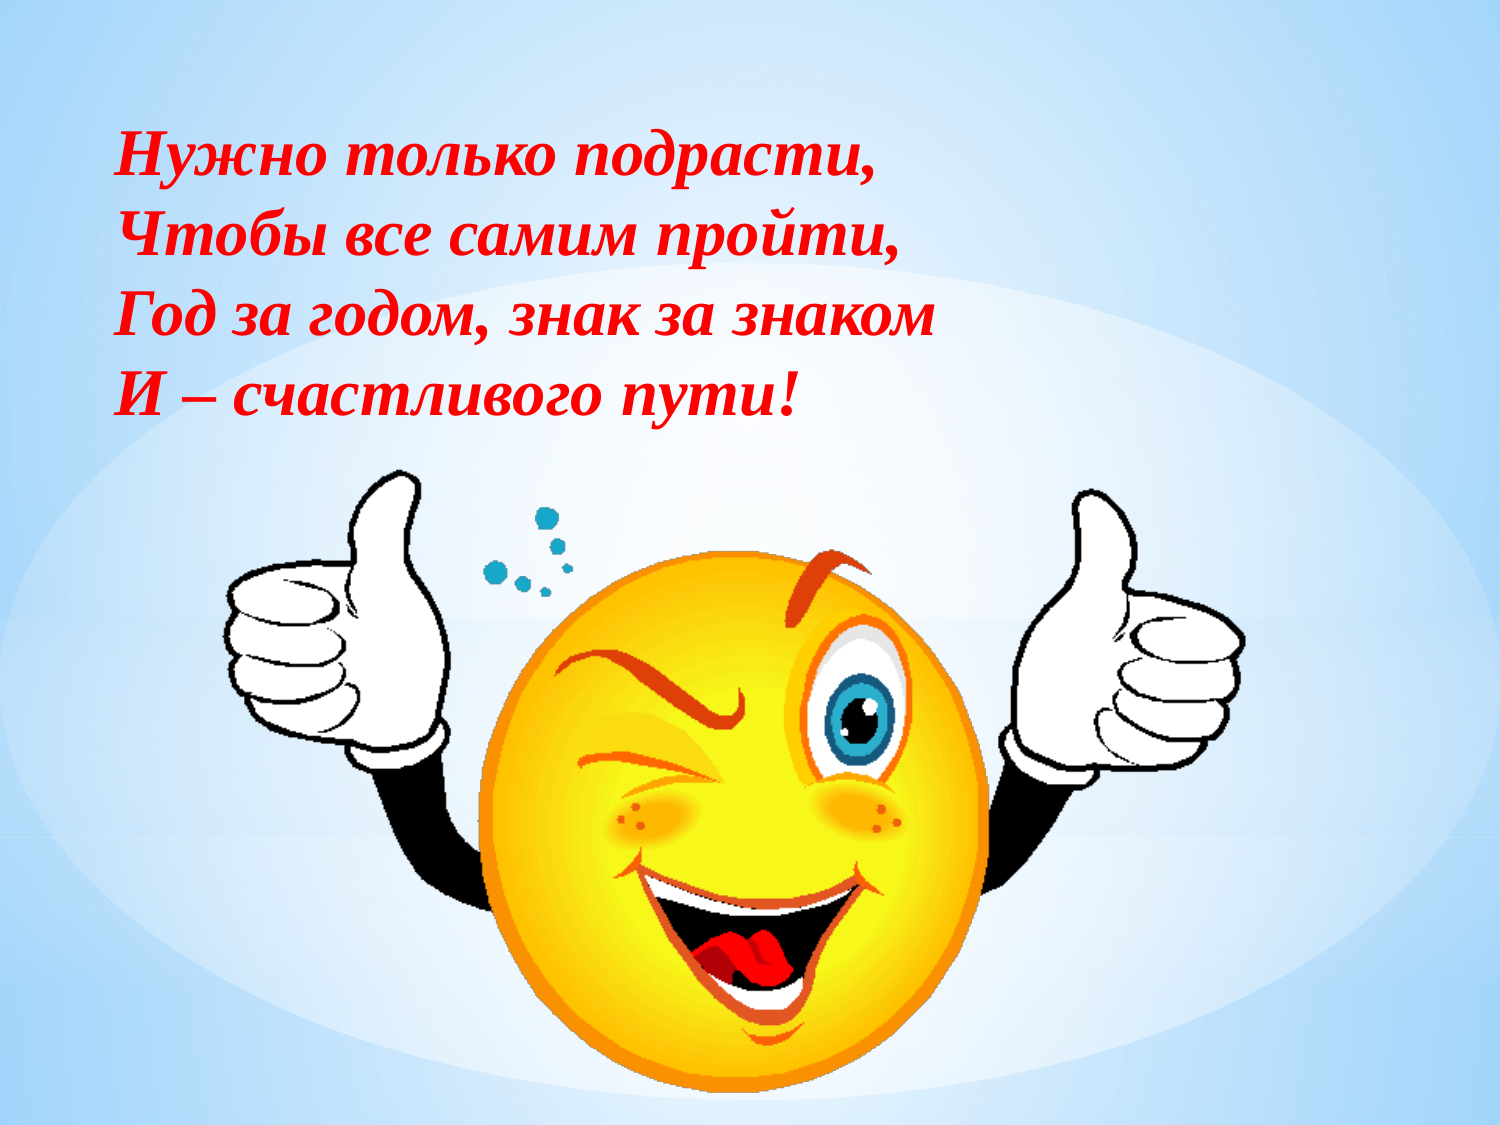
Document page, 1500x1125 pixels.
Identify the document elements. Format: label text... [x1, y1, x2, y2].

picture [218, 467, 1252, 1097]
text_box Нужно только подрасти, Чтобы все самим пройти, Год за годом, знак за знаком И – счастливого пути! [100, 101, 975, 437]
